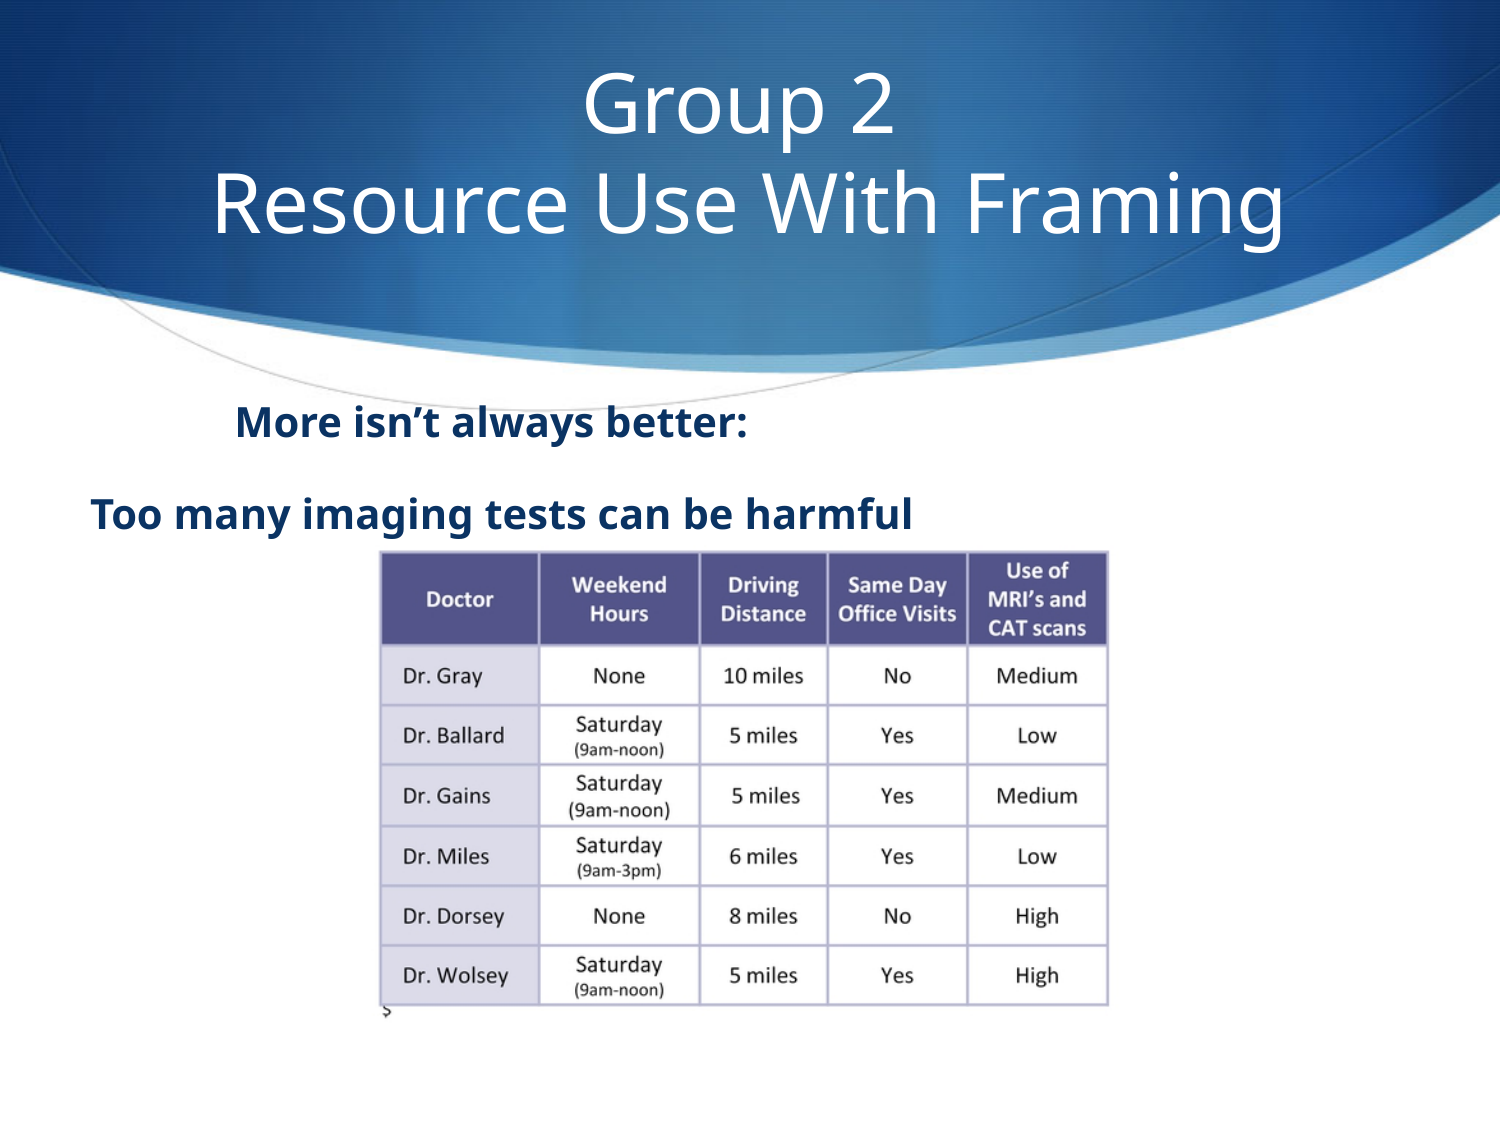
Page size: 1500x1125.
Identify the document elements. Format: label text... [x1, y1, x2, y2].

list More isn’t always better: Too many imaging tests can be harmful [75, 388, 1425, 958]
picture [0, 0, 1500, 1125]
title Group 2 Resource Use With Framing [75, 56, 1425, 245]
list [119, 525, 1378, 1063]
